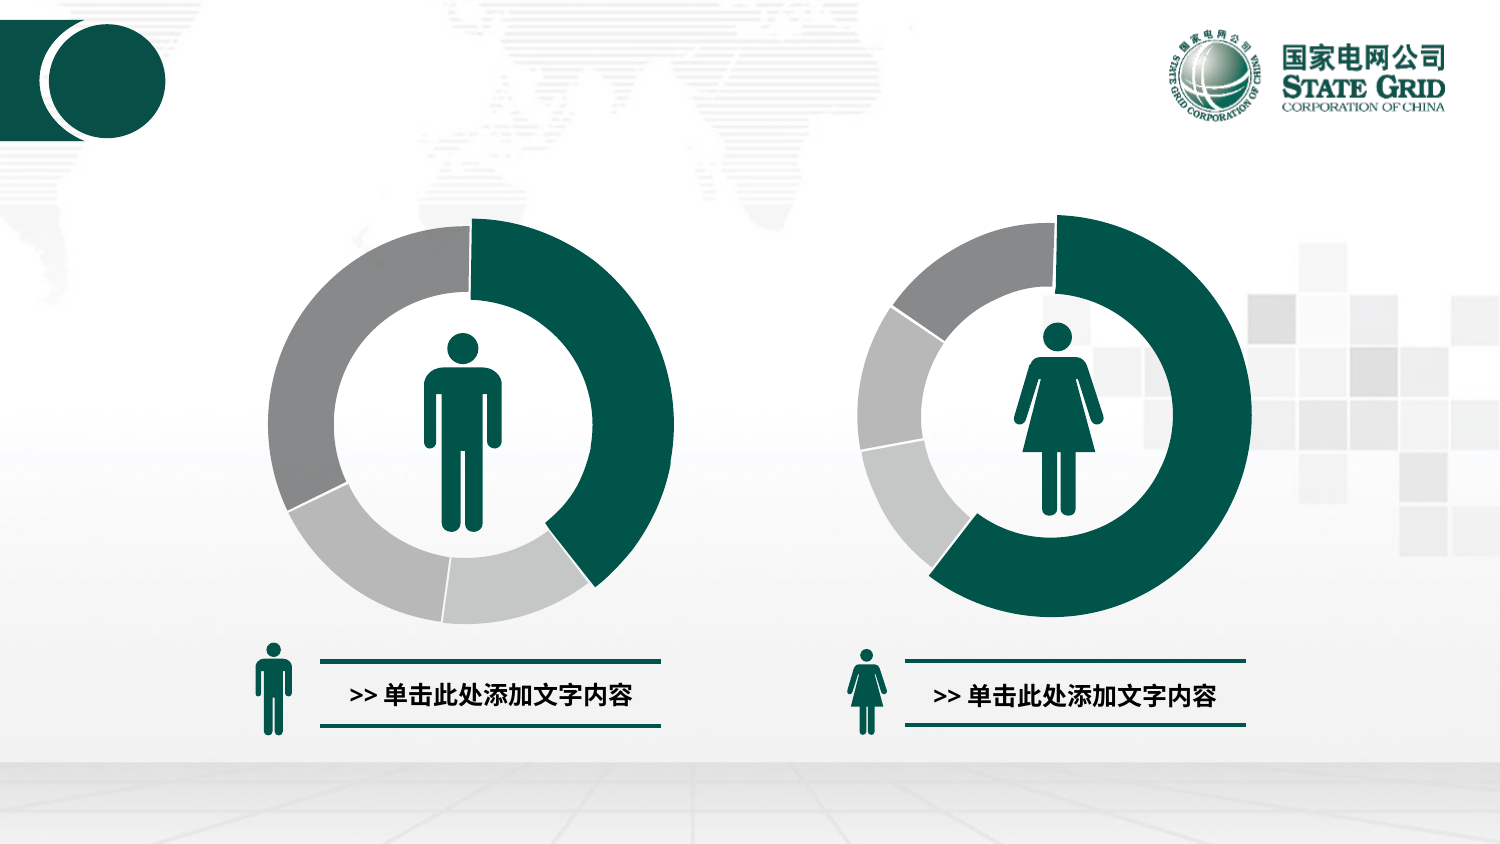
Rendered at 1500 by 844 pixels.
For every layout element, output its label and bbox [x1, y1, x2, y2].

text_box [851, 215, 1261, 632]
picture [1168, 0, 1446, 218]
text_box [904, 661, 1247, 726]
text_box [255, 642, 292, 736]
text_box [846, 648, 888, 735]
text_box [319, 661, 662, 726]
text_box [269, 219, 673, 623]
